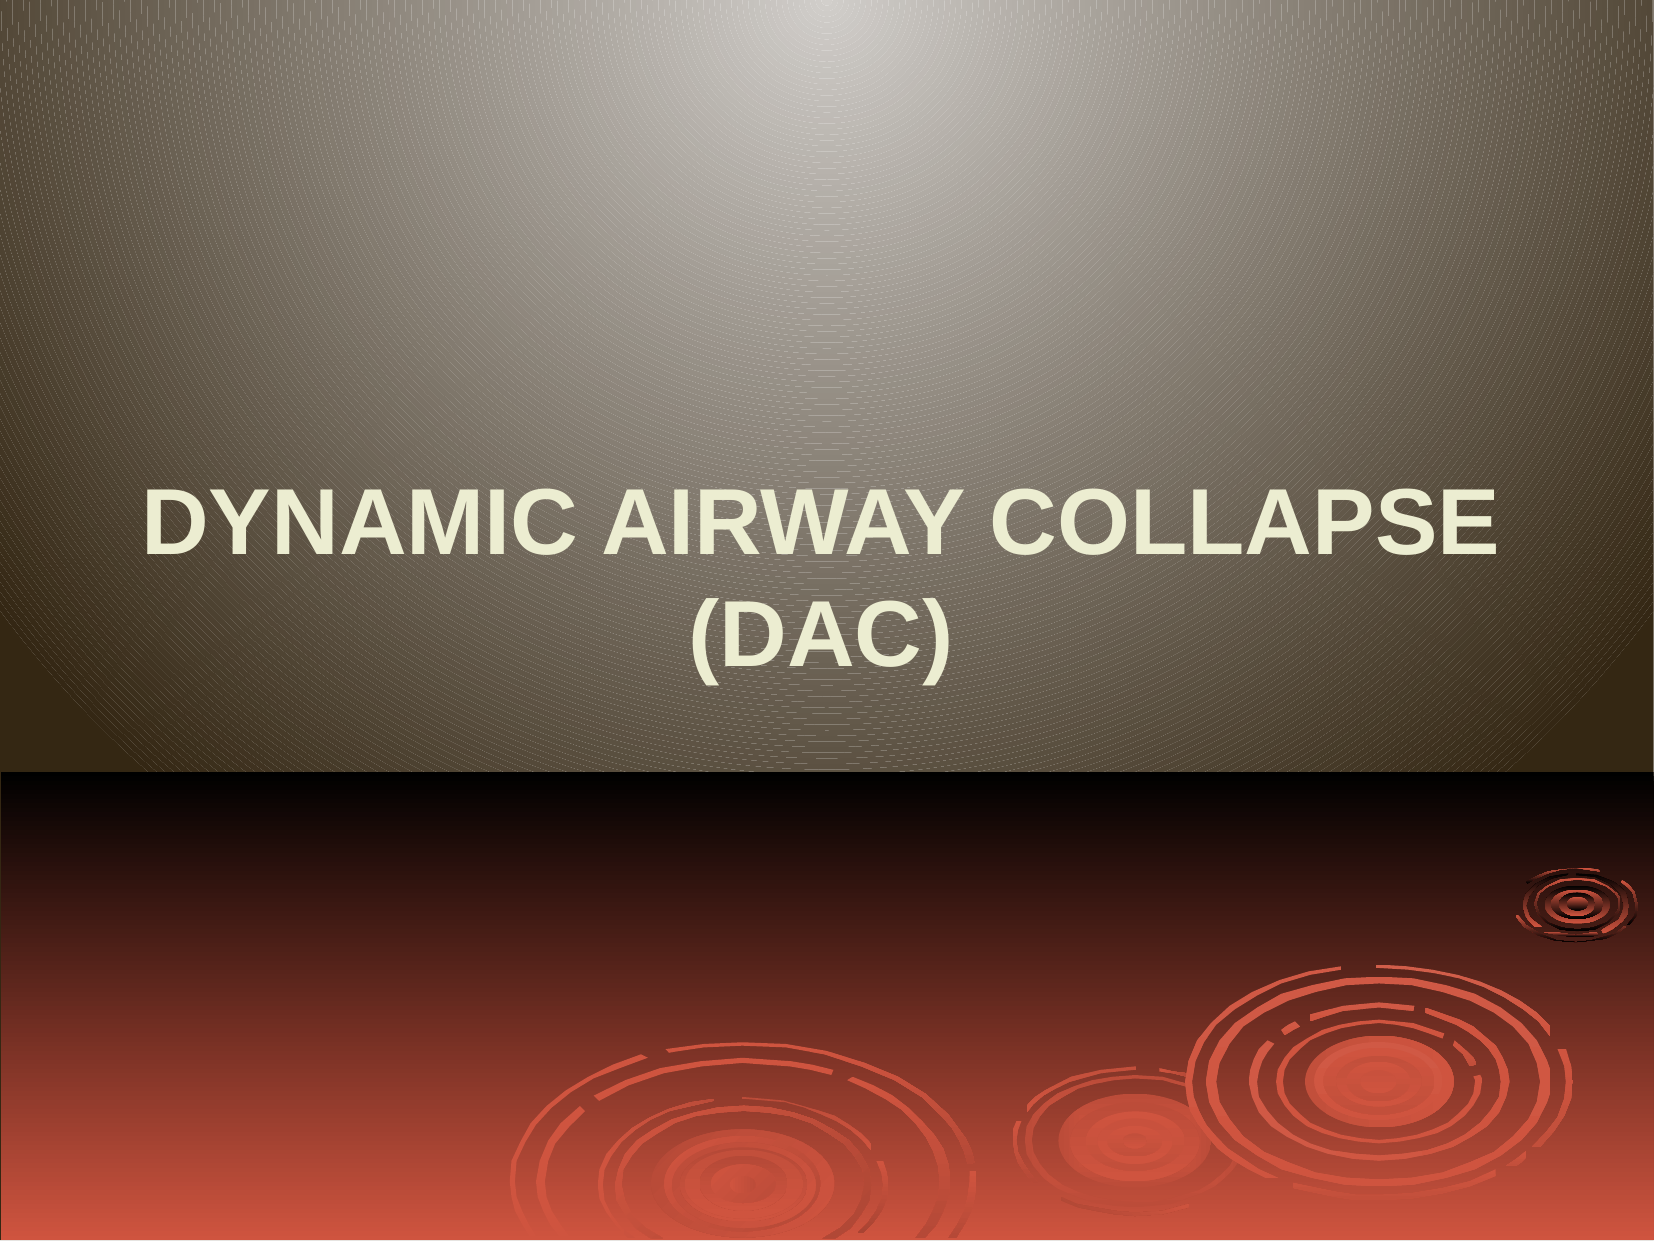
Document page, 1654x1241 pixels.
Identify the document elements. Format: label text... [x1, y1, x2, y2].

title DYNAMIC AIRWAY COLLAPSE (DAC) [76, 470, 1566, 677]
